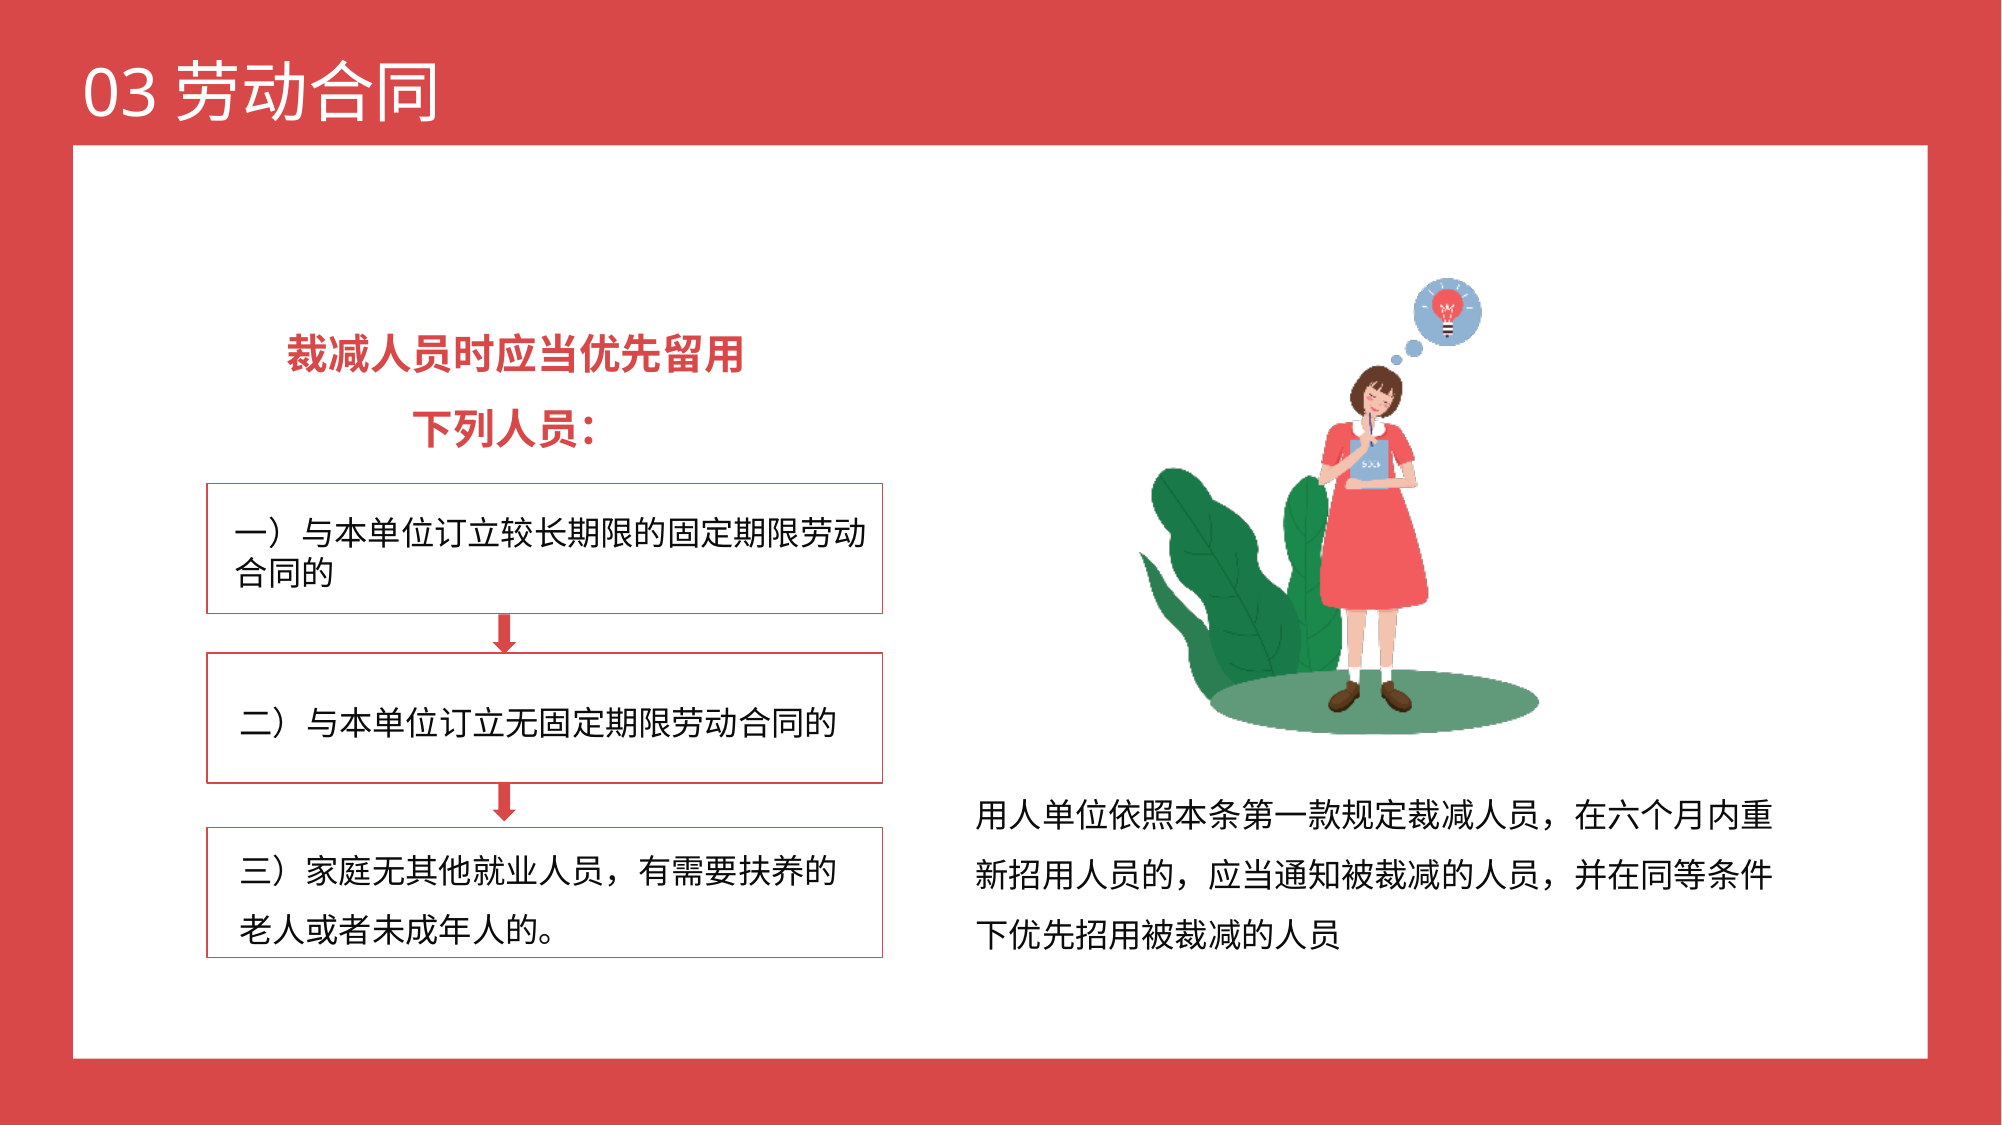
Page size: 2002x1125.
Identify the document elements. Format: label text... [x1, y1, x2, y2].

picture [1088, 224, 1639, 775]
text_box 裁减人员时应当优先留用 下列人员： [279, 302, 753, 481]
text_box 用人单位依照本条第一款规定裁减人员，在六个月内重新招用人员的，应当通知被裁减的人员，并在同等条件下优先招用被裁减的人员 [960, 766, 1794, 962]
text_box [206, 483, 922, 958]
